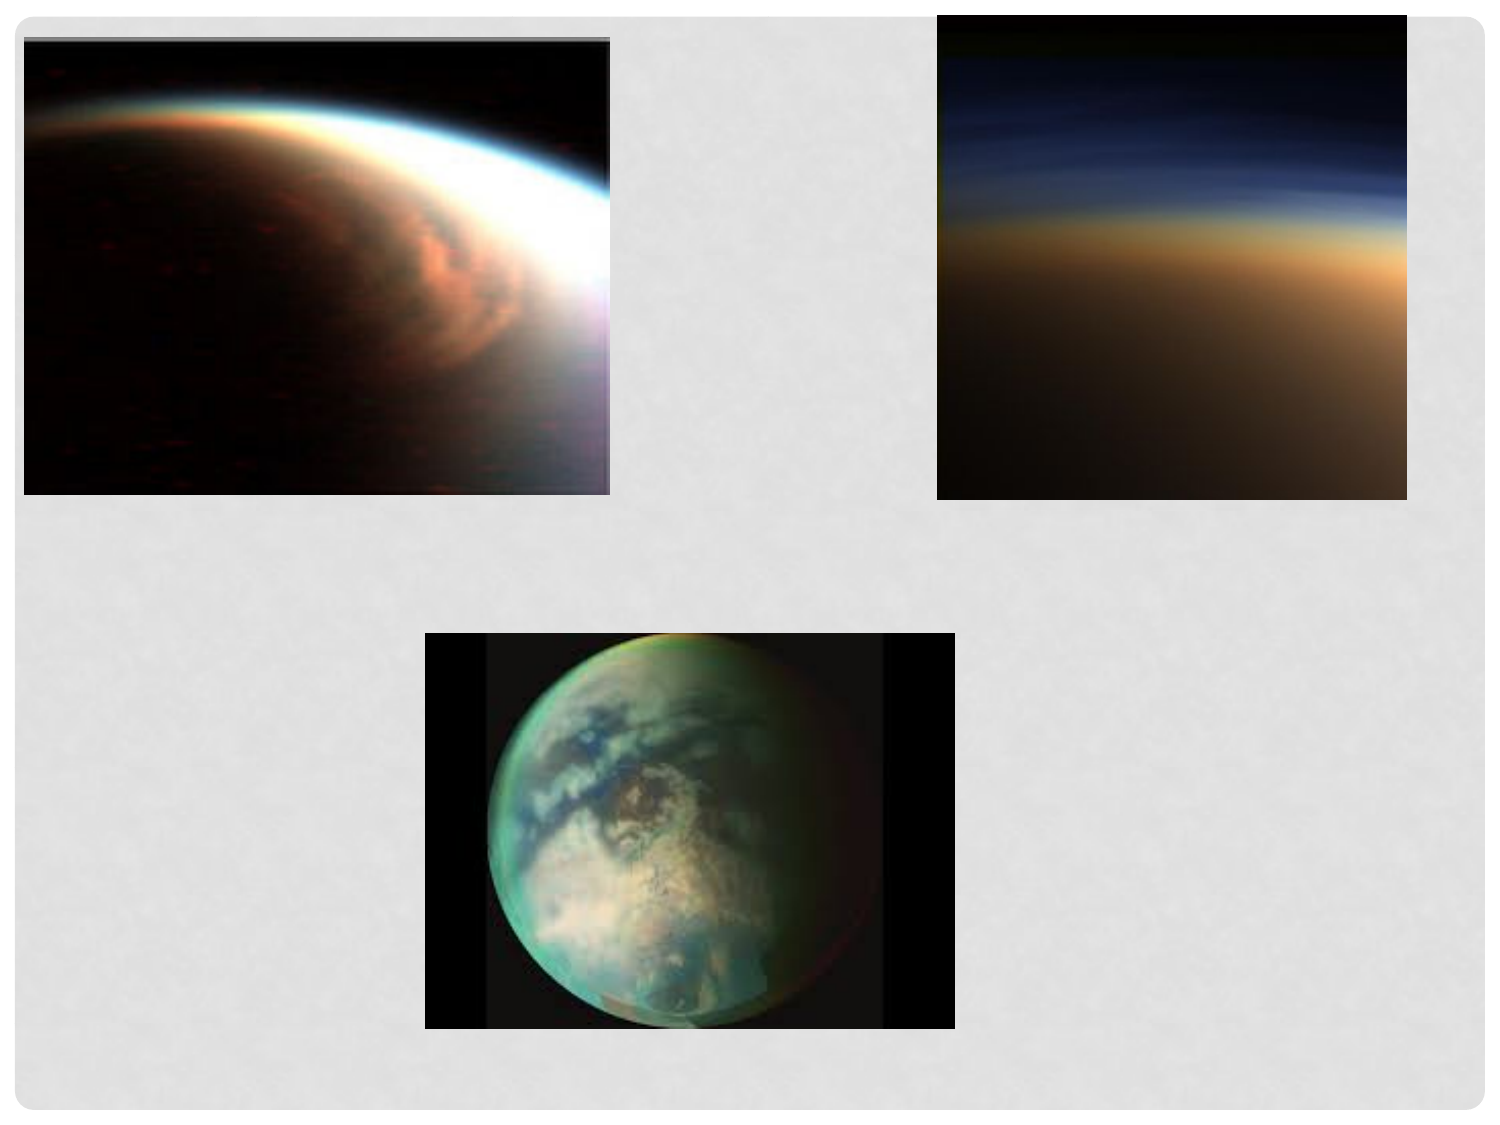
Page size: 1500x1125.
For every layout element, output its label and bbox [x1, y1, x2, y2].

picture [424, 632, 955, 1029]
picture [937, 15, 1407, 501]
picture [24, 37, 610, 495]
